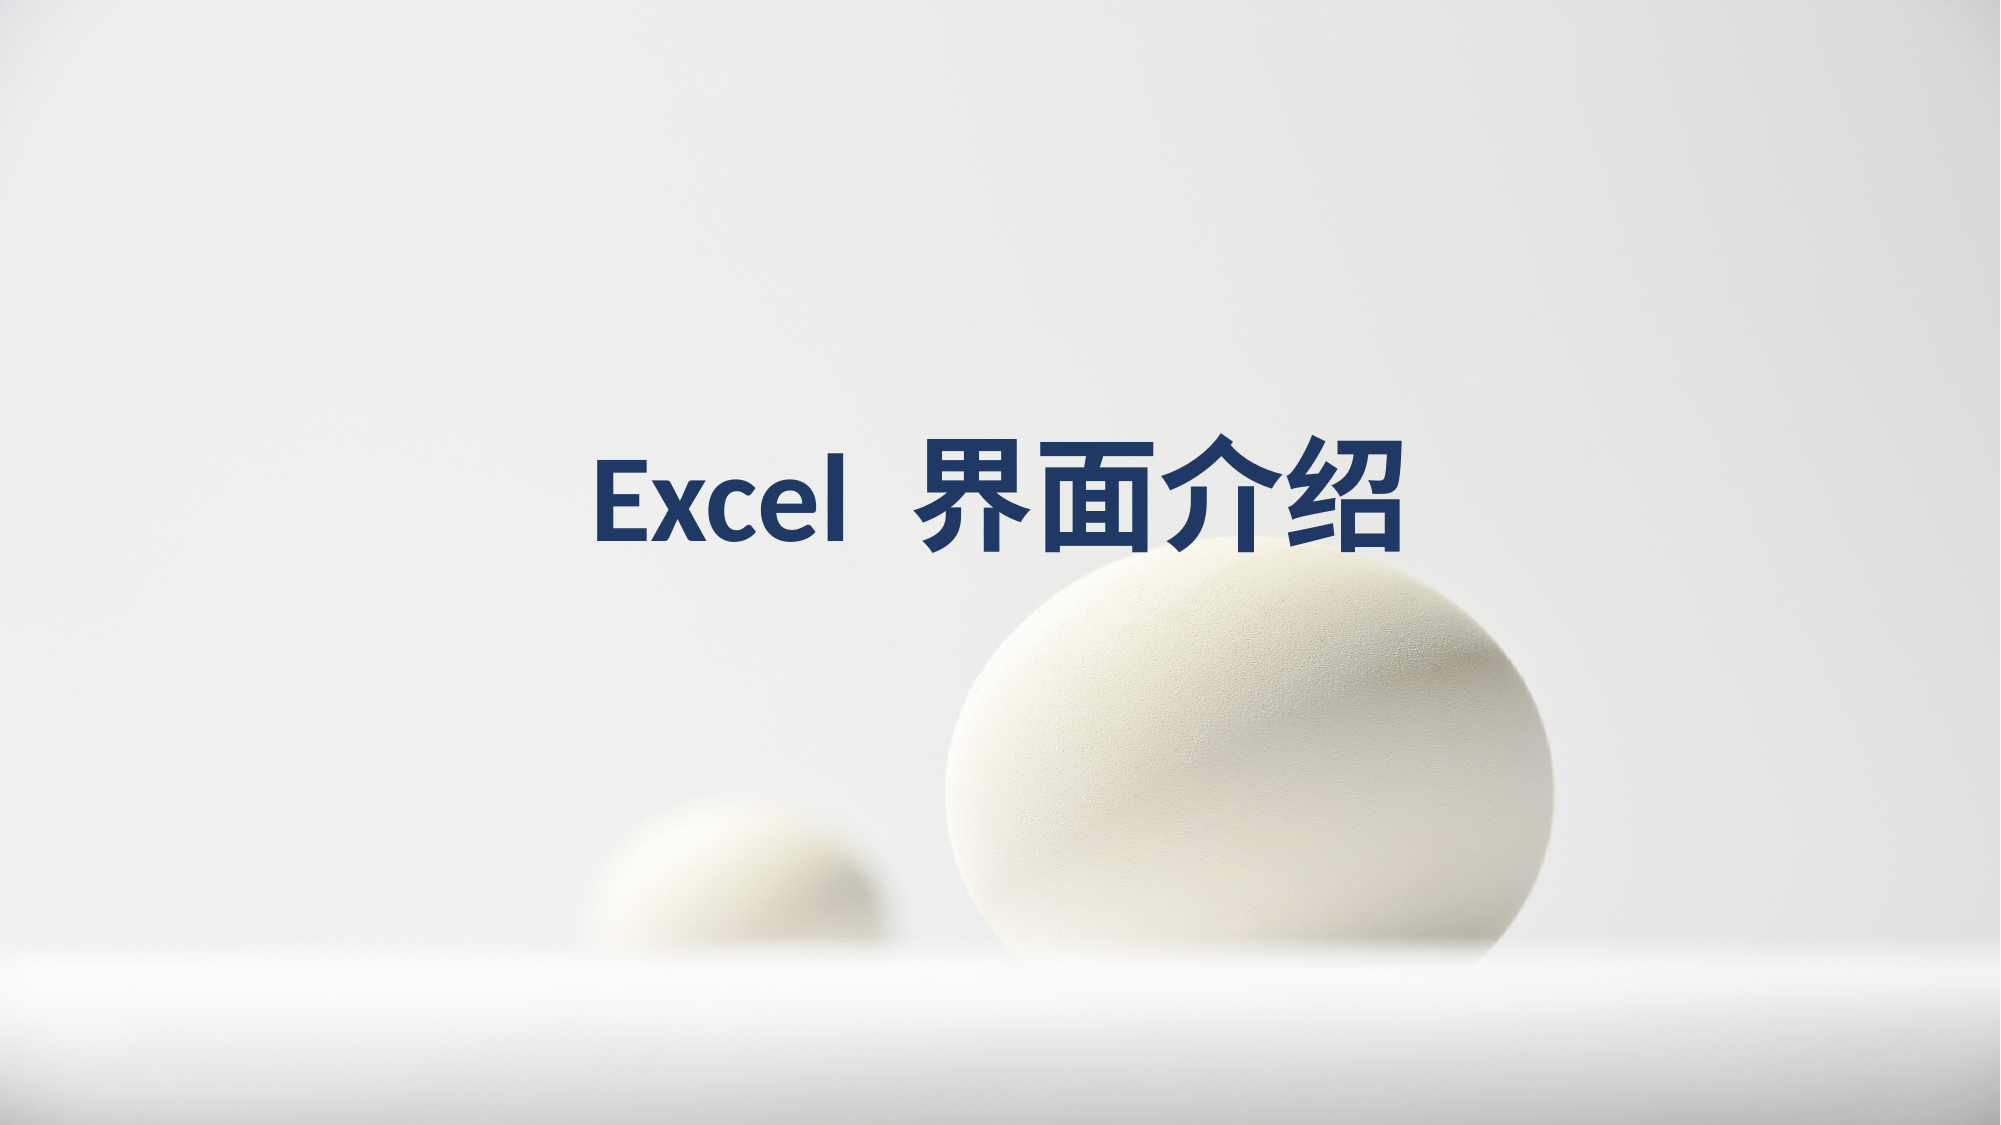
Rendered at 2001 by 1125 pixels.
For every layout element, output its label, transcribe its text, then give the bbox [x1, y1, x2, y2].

picture [0, 0, 2001, 1125]
title Excel 界面介绍 [249, 184, 1750, 576]
